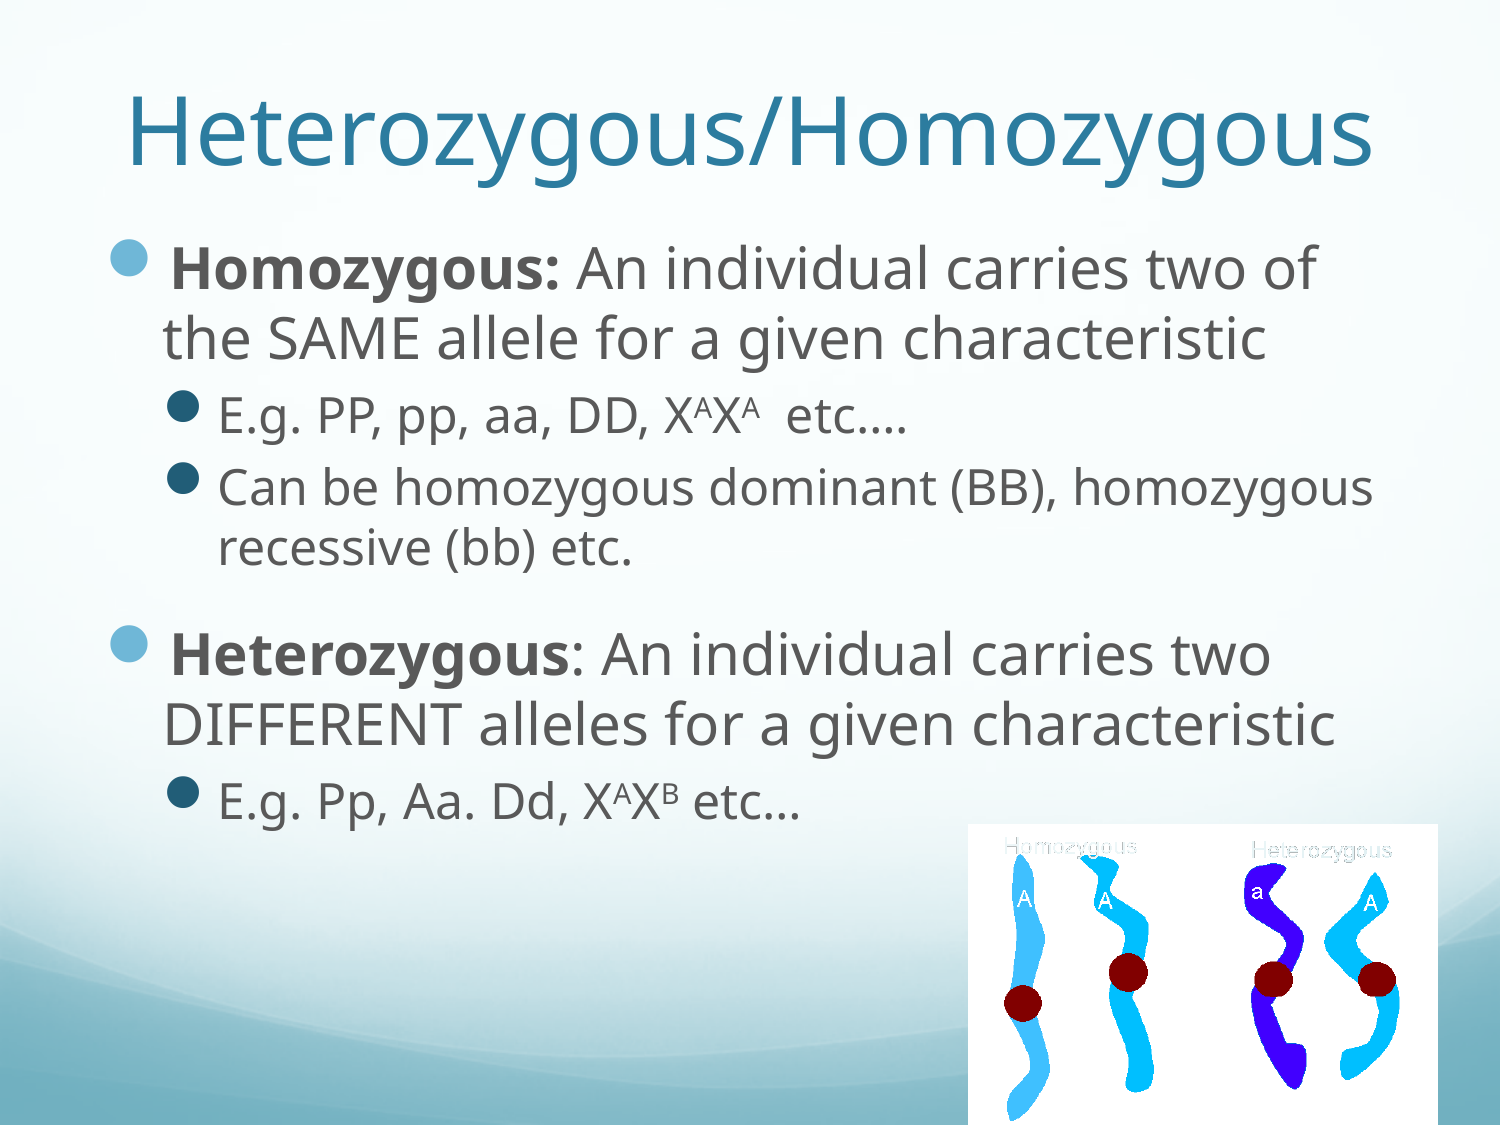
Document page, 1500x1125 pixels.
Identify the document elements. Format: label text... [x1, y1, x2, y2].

title Heterozygous/Homozygous [90, 0, 1410, 193]
picture [968, 823, 1438, 1125]
list Homozygous: An individual carries two of the SAME allele for a given characteristic E.g. PP, pp, aa, DD, XAXA etc…. Can be homozygous dominant (BB), homozygous recessive (bb) etc. Heterozygous: An individual carries two DIFFERENT alleles for a given characteristic E.g. Pp, Aa. Dd, XAXB etc… [90, 223, 1410, 937]
